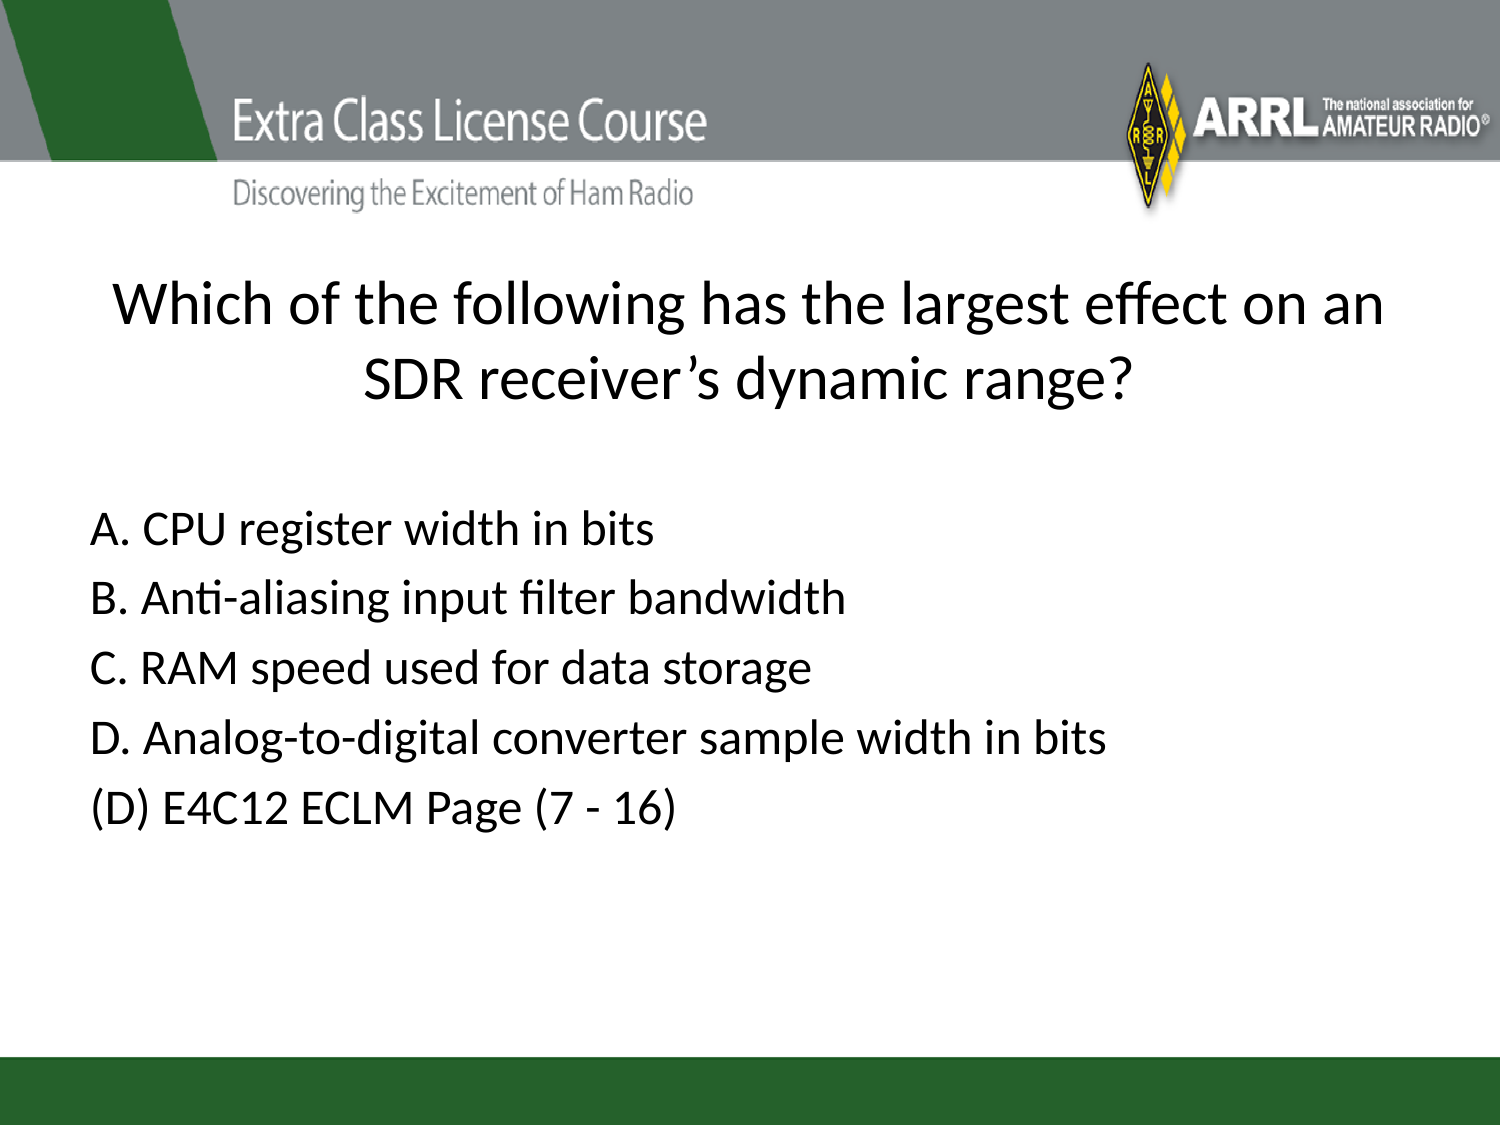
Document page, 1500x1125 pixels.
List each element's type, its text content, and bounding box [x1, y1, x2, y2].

title Which of the following has the largest effect on an SDR receiver’s dynamic range? [75, 254, 1425, 435]
picture [0, 0, 1500, 1125]
list A. CPU register width in bits B. Anti-aliasing input filter bandwidth C. RAM speed used for data storage D. Analog-to-digital converter sample width in bits (D) E4C12 ECLM Page (7 - 16) [75, 487, 1425, 1005]
